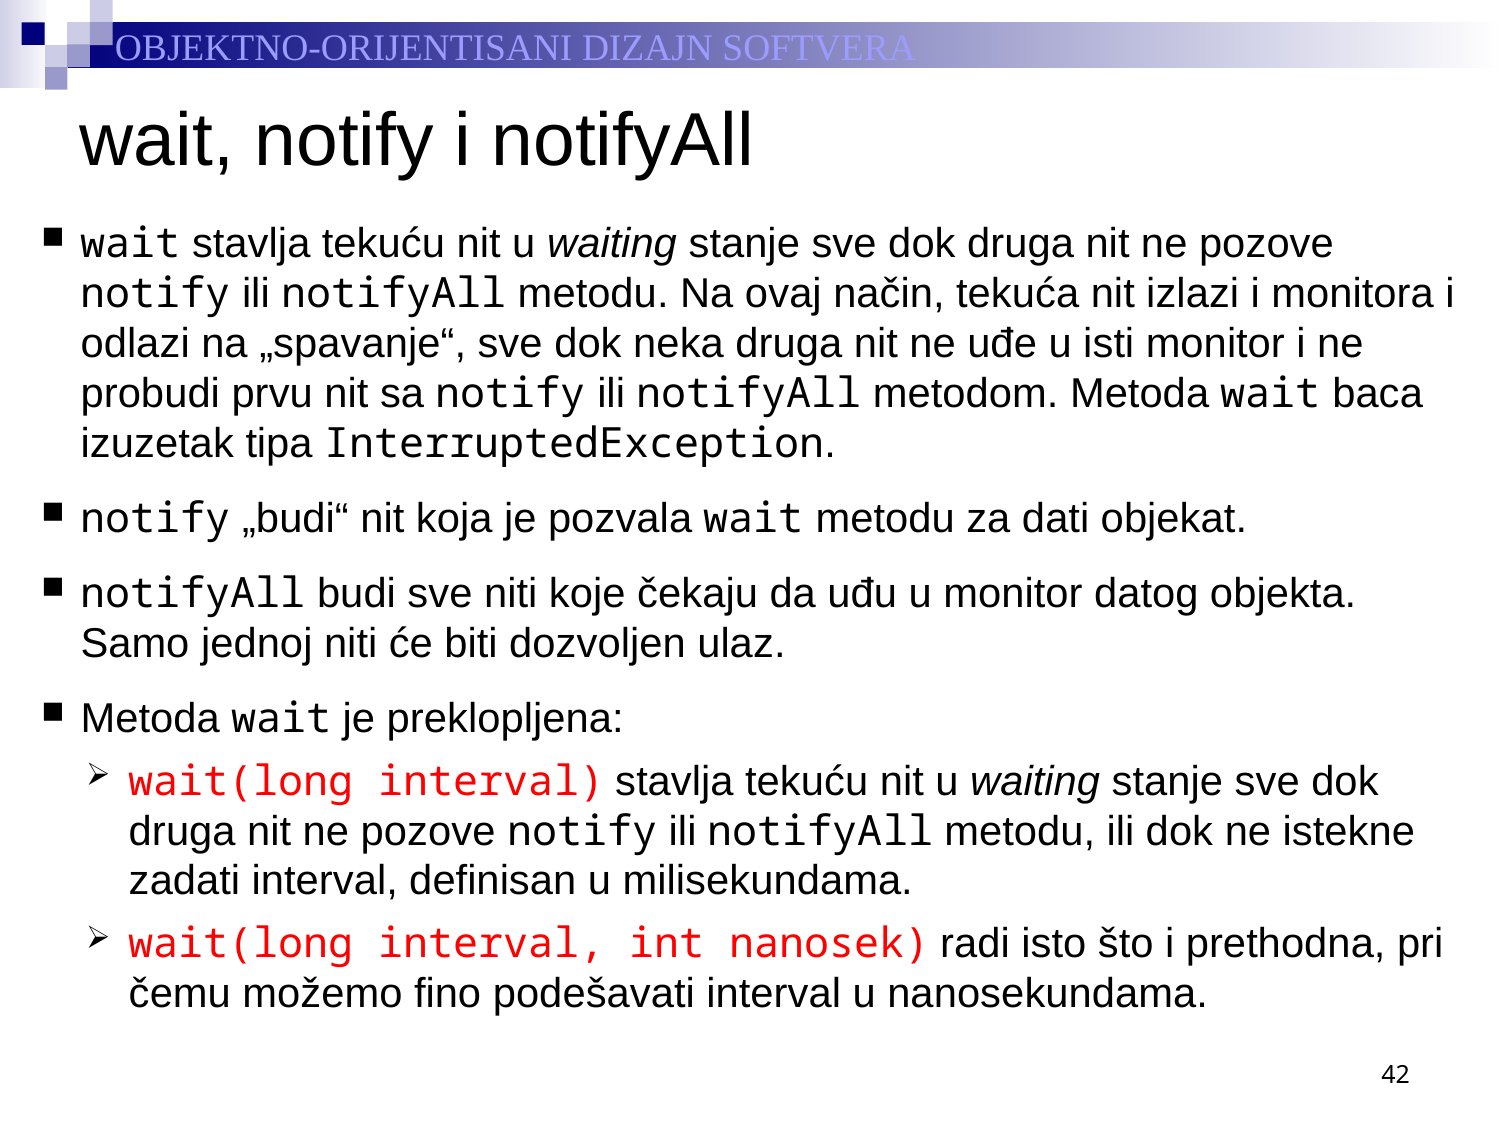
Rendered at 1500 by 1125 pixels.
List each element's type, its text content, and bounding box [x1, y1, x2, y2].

title wait, notify i notifyAll [64, 86, 821, 185]
slide_number 42 [1074, 1024, 1426, 1101]
text_box wait stavlja tekuću nit u waiting stanje sve dok druga nit ne pozove notify ili notifyAll metodu. Na ovaj način, tekuća nit izlazi i monitora i odlazi na „spavanje“, sve dok neka druga nit ne uđe u isti monitor i ne probudi prvu nit sa notify ili notifyAll metodom. Metoda wait baca izuzetak tipa InterruptedException. notify „budi“ nit koja je pozvala wait metodu za dati objekat. notifyAll budi sve niti koje čekaju da uđu u monitor datog objekta. Samo jednoj niti će biti dozvoljen ulaz. Metoda wait je preklopljena: wait(long interval) stavlja tekuću nit u waiting stanje sve dok druga nit ne pozove notify ili notifyAll metodu, ili dok ne istekne zadati interval, definisan u milisekundama. wait(long interval, int nanosek) radi isto što i prethodna, pri čemu možemo fino podešavati interval u nanosekundama. [29, 208, 1471, 1035]
